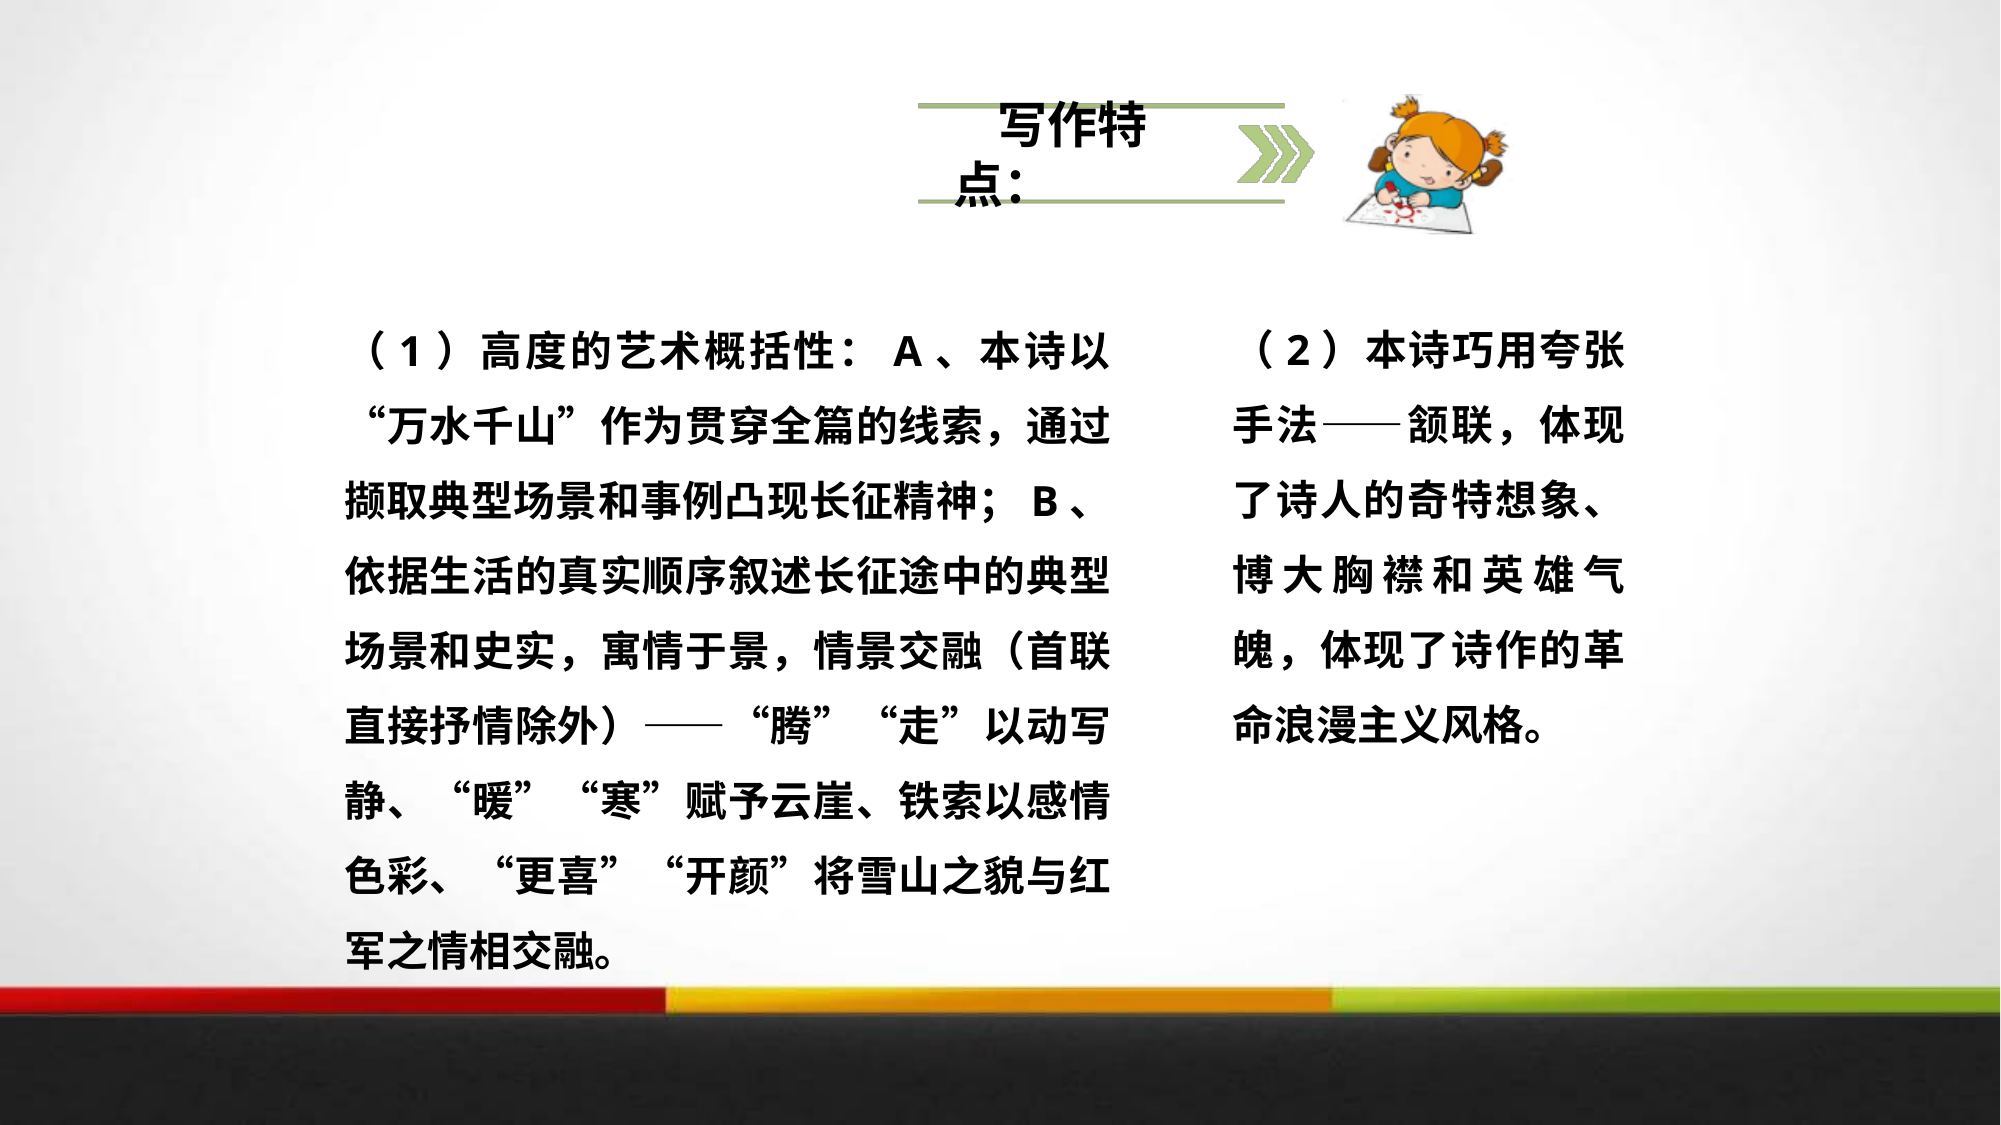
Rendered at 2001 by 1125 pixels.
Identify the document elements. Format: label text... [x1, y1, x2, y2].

text_box （1）高度的艺术概括性：A、本诗以“万水千山”作为贯穿全篇的线索，通过撷取典型场景和事例凸现长征精神；B、依据生活的真实顺序叙述长征途中的典型场景和史实，寓情于景，情景交融（首联直接抒情除外）——“腾”“走”以动写静、“暖”“寒”赋予云崖、铁索以感情色彩、“更喜”“开颜”将雪山之貌与红军之情相交融。 [329, 292, 1126, 982]
picture [0, 0, 2001, 1125]
text_box （2）本诗巧用夸张手法——颔联，体现了诗人的奇特想象、博大胸襟和英雄气魄，体现了诗作的革命浪漫主义风格。 [1217, 290, 1640, 756]
